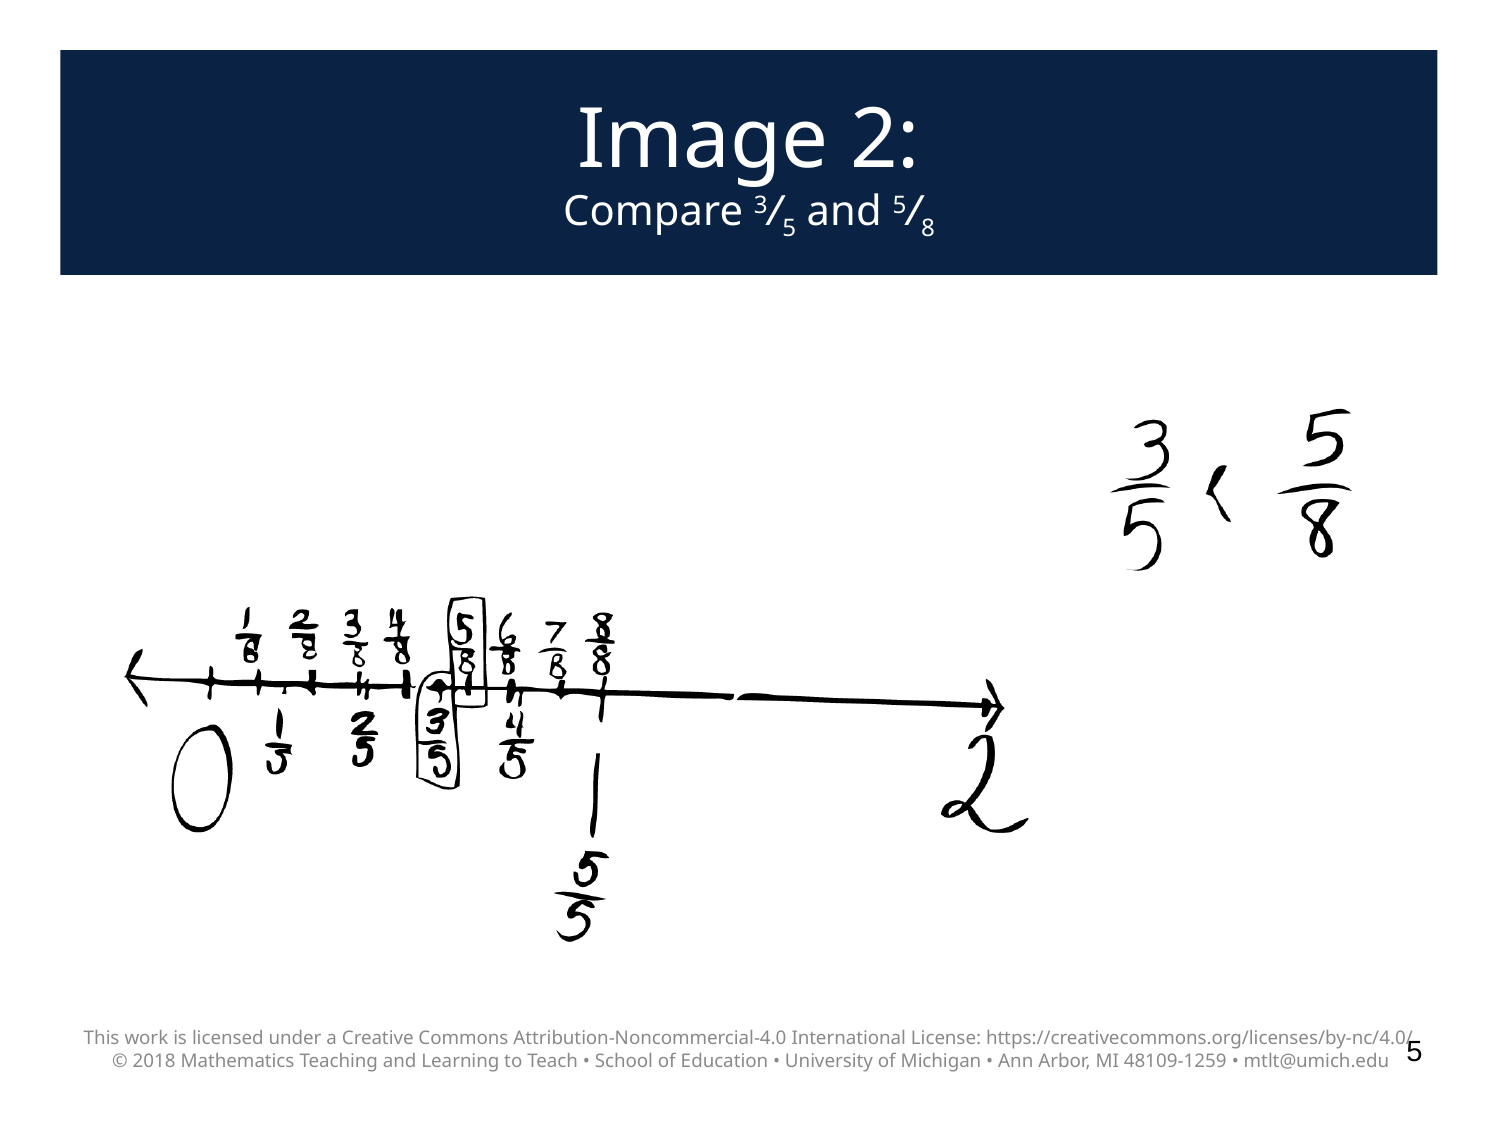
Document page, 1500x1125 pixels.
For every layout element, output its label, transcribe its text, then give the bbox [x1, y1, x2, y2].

title Image 2: Compare 3/5 and 5/8 [60, 50, 1438, 275]
picture [61, 385, 1436, 960]
footer This work is licensed under a Creative Commons Attribution-Noncommercial-4.0 International License: https://creativecommons.org/licenses/by-nc/4.0/ © 2018 Mathematics Teaching and Learning to Teach • School of Education • University of Michigan • Ann Arbor, MI 48109-1259 • mtlt@umich.edu [62, 1009, 1438, 1088]
